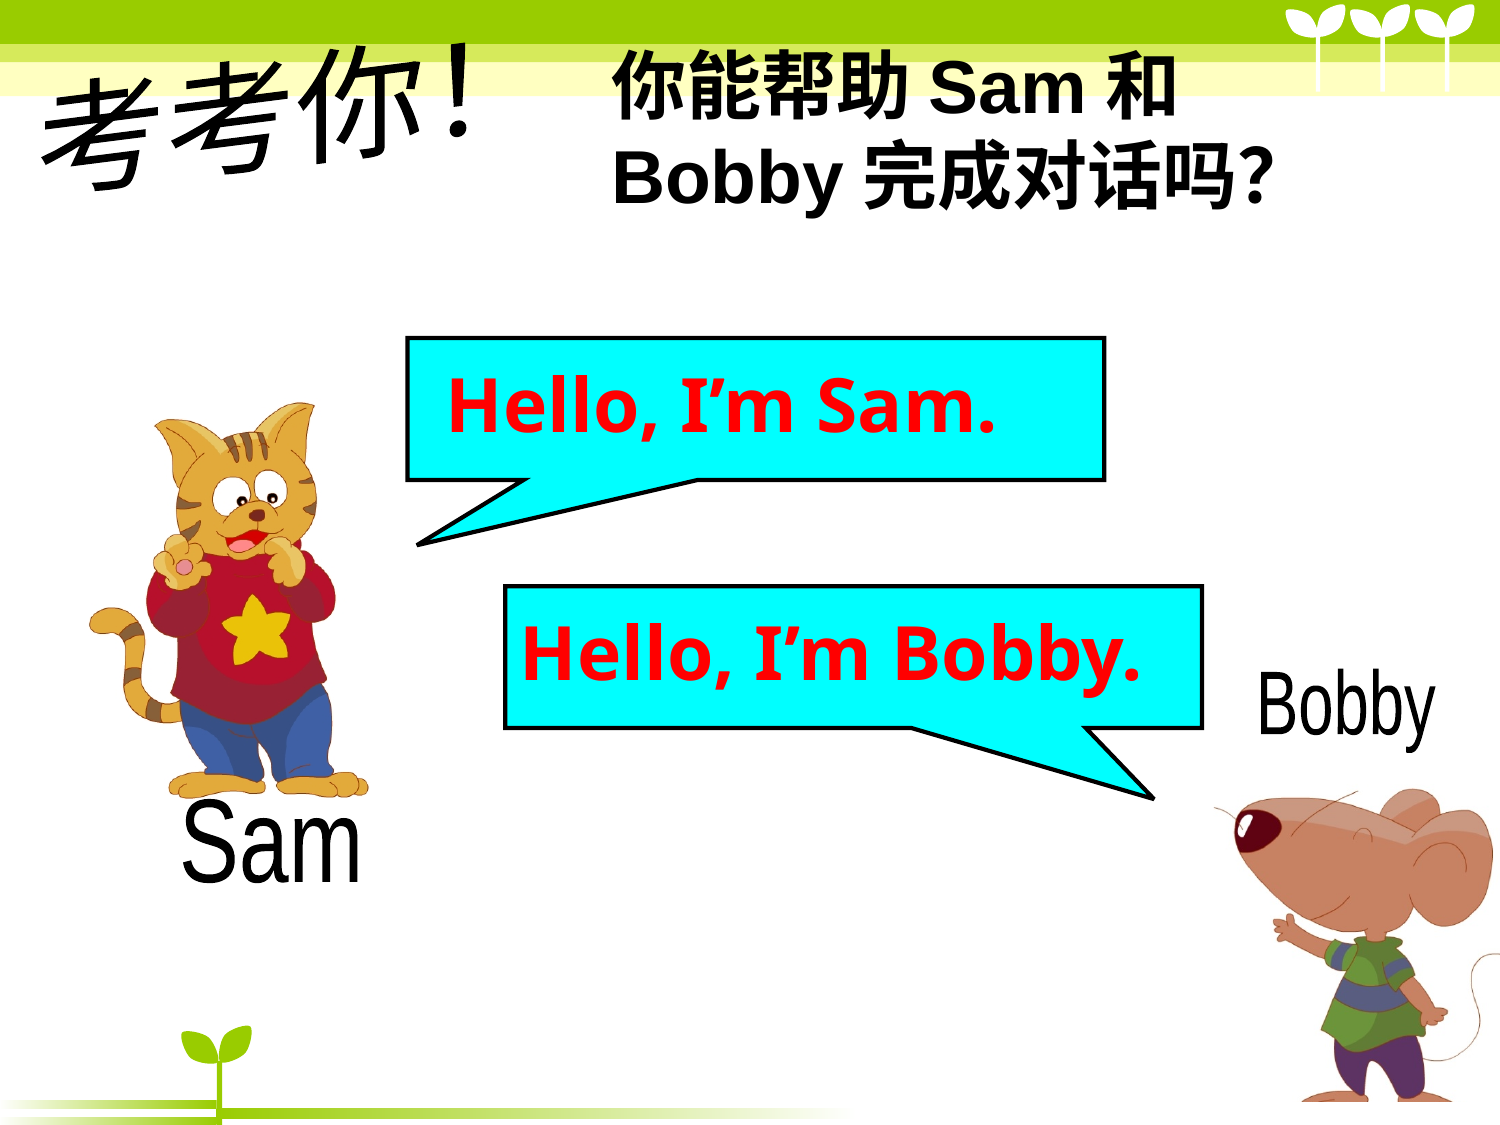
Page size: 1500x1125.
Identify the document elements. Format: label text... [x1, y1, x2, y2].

picture [88, 396, 388, 799]
text_box Hello, I’m Sam. [430, 349, 1105, 455]
text_box 你能帮助Sam和Bobby完成对话吗？ [596, 30, 1412, 226]
text_box [505, 703, 1203, 800]
picture [1213, 751, 1500, 1103]
text_box [407, 338, 1105, 546]
text_box Hello, I’m Bobby. [505, 597, 1226, 703]
text_box [505, 586, 1203, 597]
